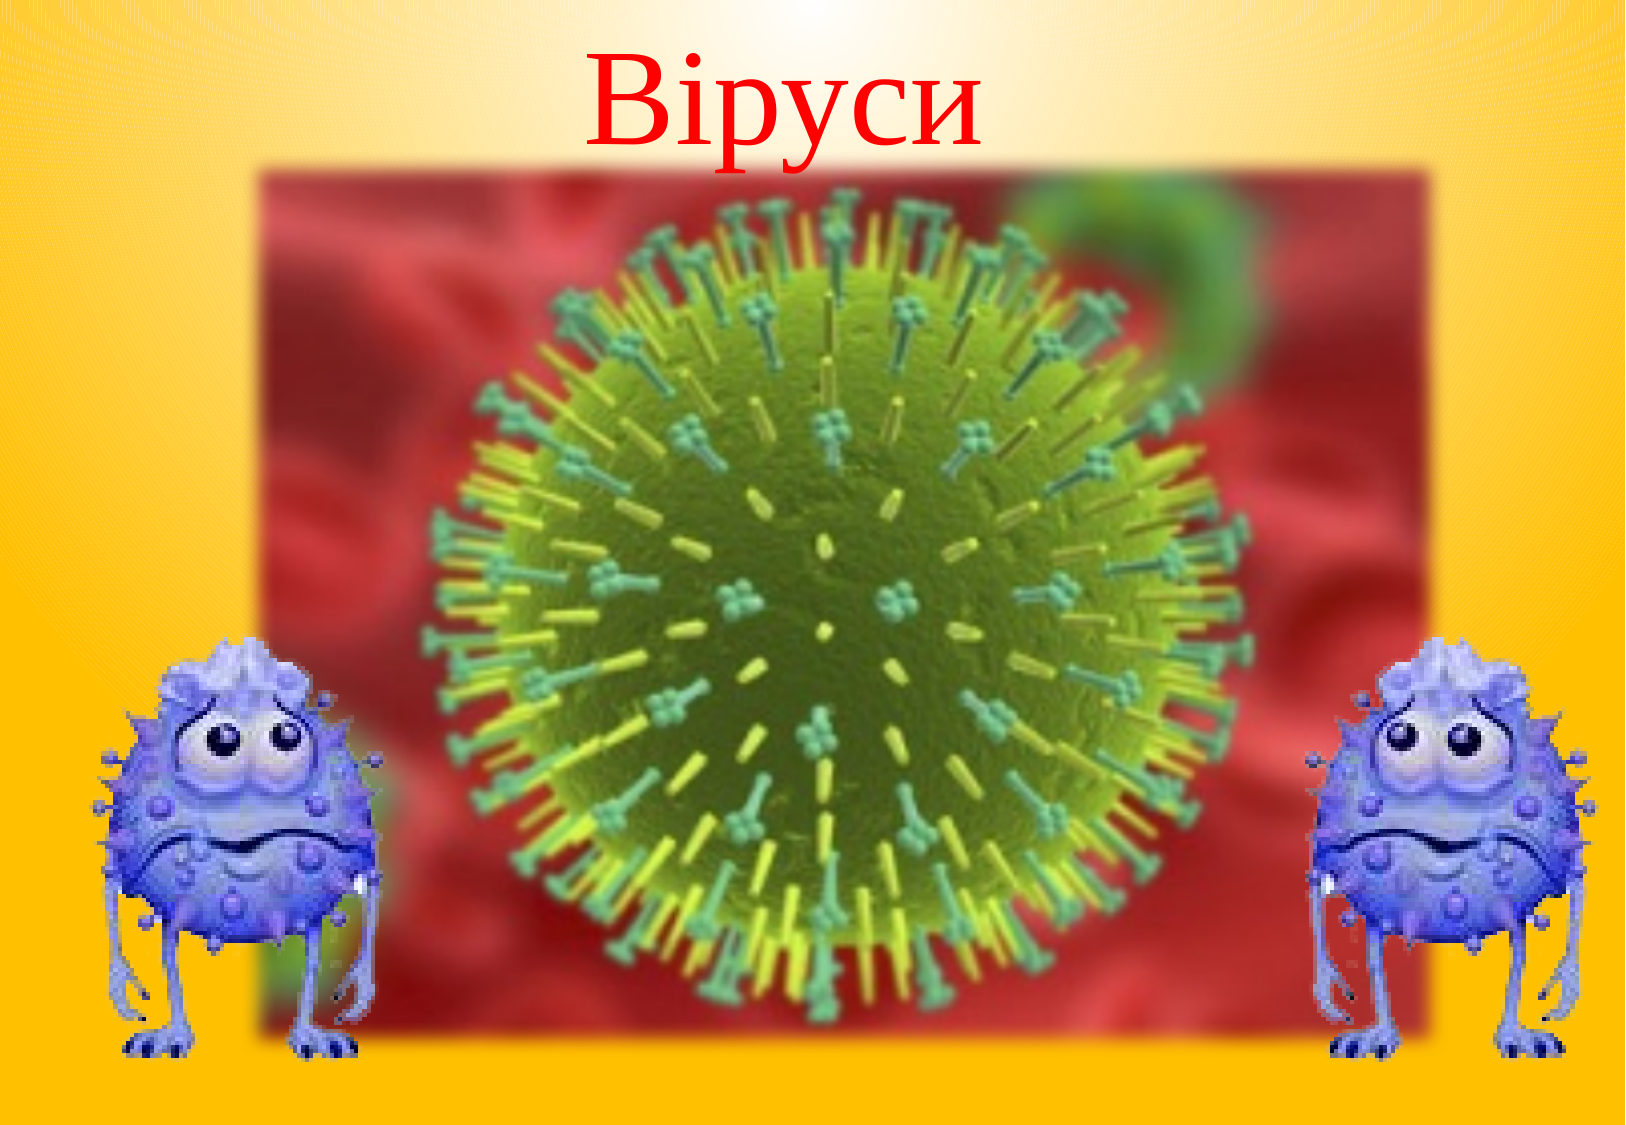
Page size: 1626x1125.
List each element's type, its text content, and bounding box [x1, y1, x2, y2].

picture [0, 152, 1625, 1125]
text_box Віруси [568, 0, 999, 152]
